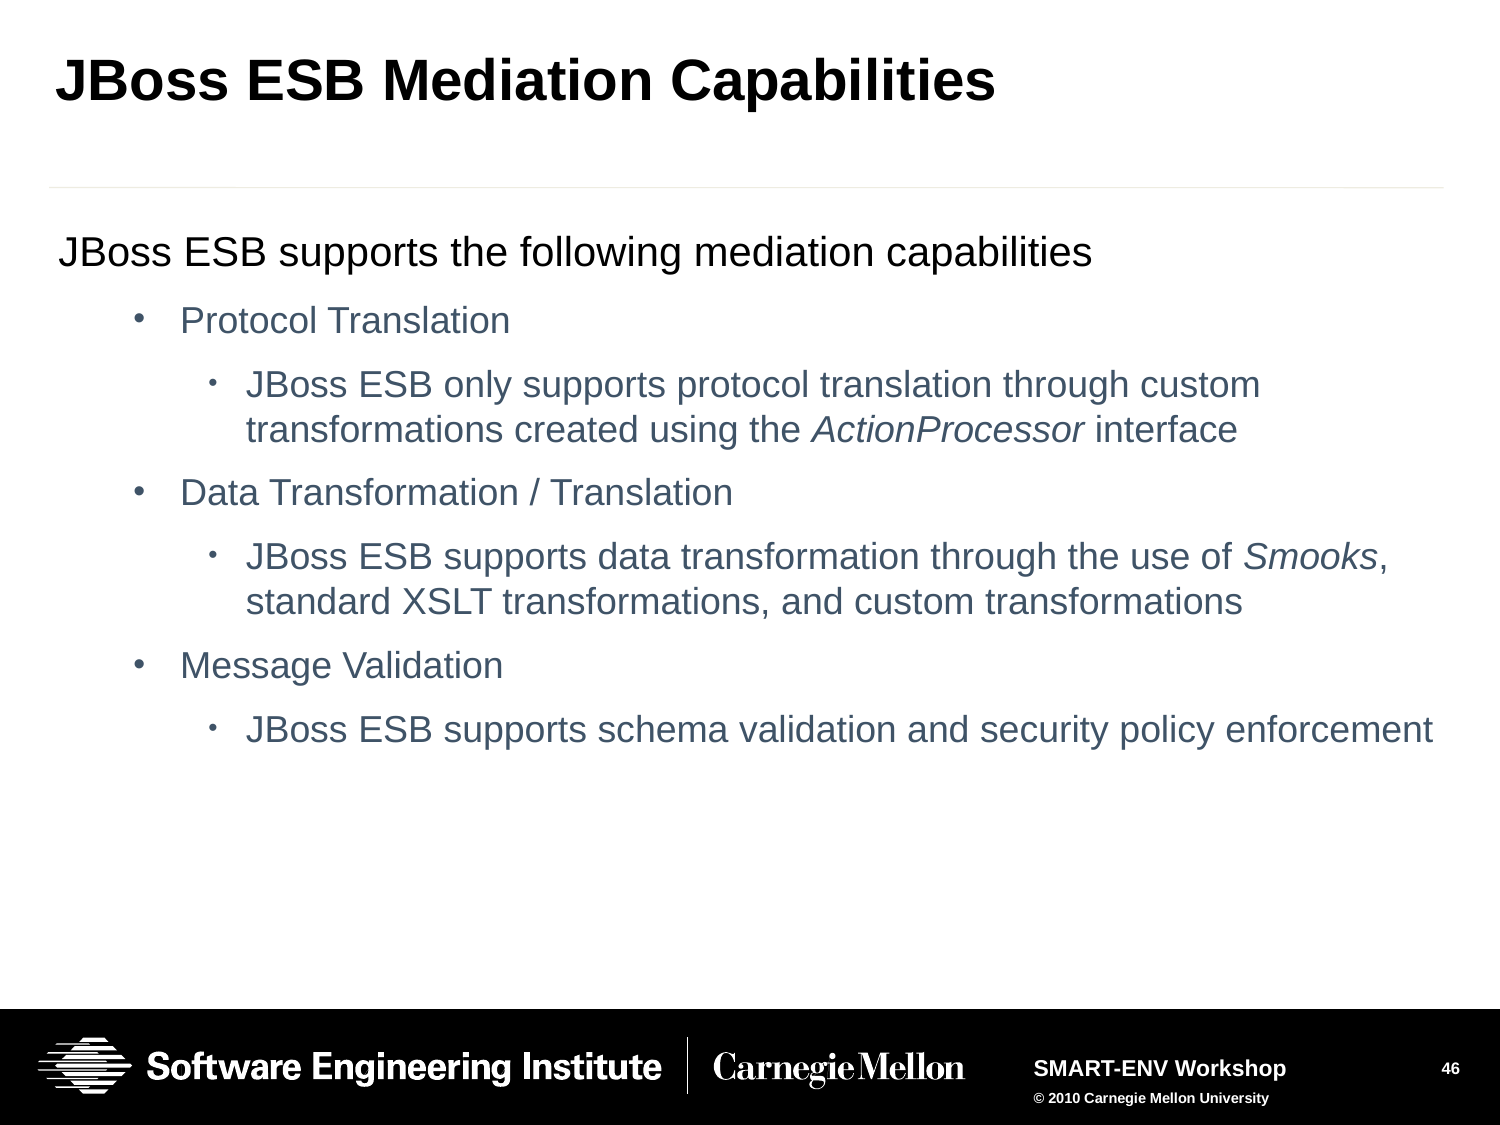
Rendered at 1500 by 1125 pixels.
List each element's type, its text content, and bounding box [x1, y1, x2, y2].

title JBoss ESB Mediation Capabilities [55, 49, 1451, 114]
list JBoss ESB supports the following mediation capabilities Protocol Translation JBoss ESB only supports protocol translation through custom transformations created using the ActionProcessor interface Data Transformation / Translation JBoss ESB supports data transformation through the use of Smooks, standard XSLT transformations, and custom transformations Message Validation JBoss ESB supports schema validation and security policy enforcement [58, 224, 1438, 953]
